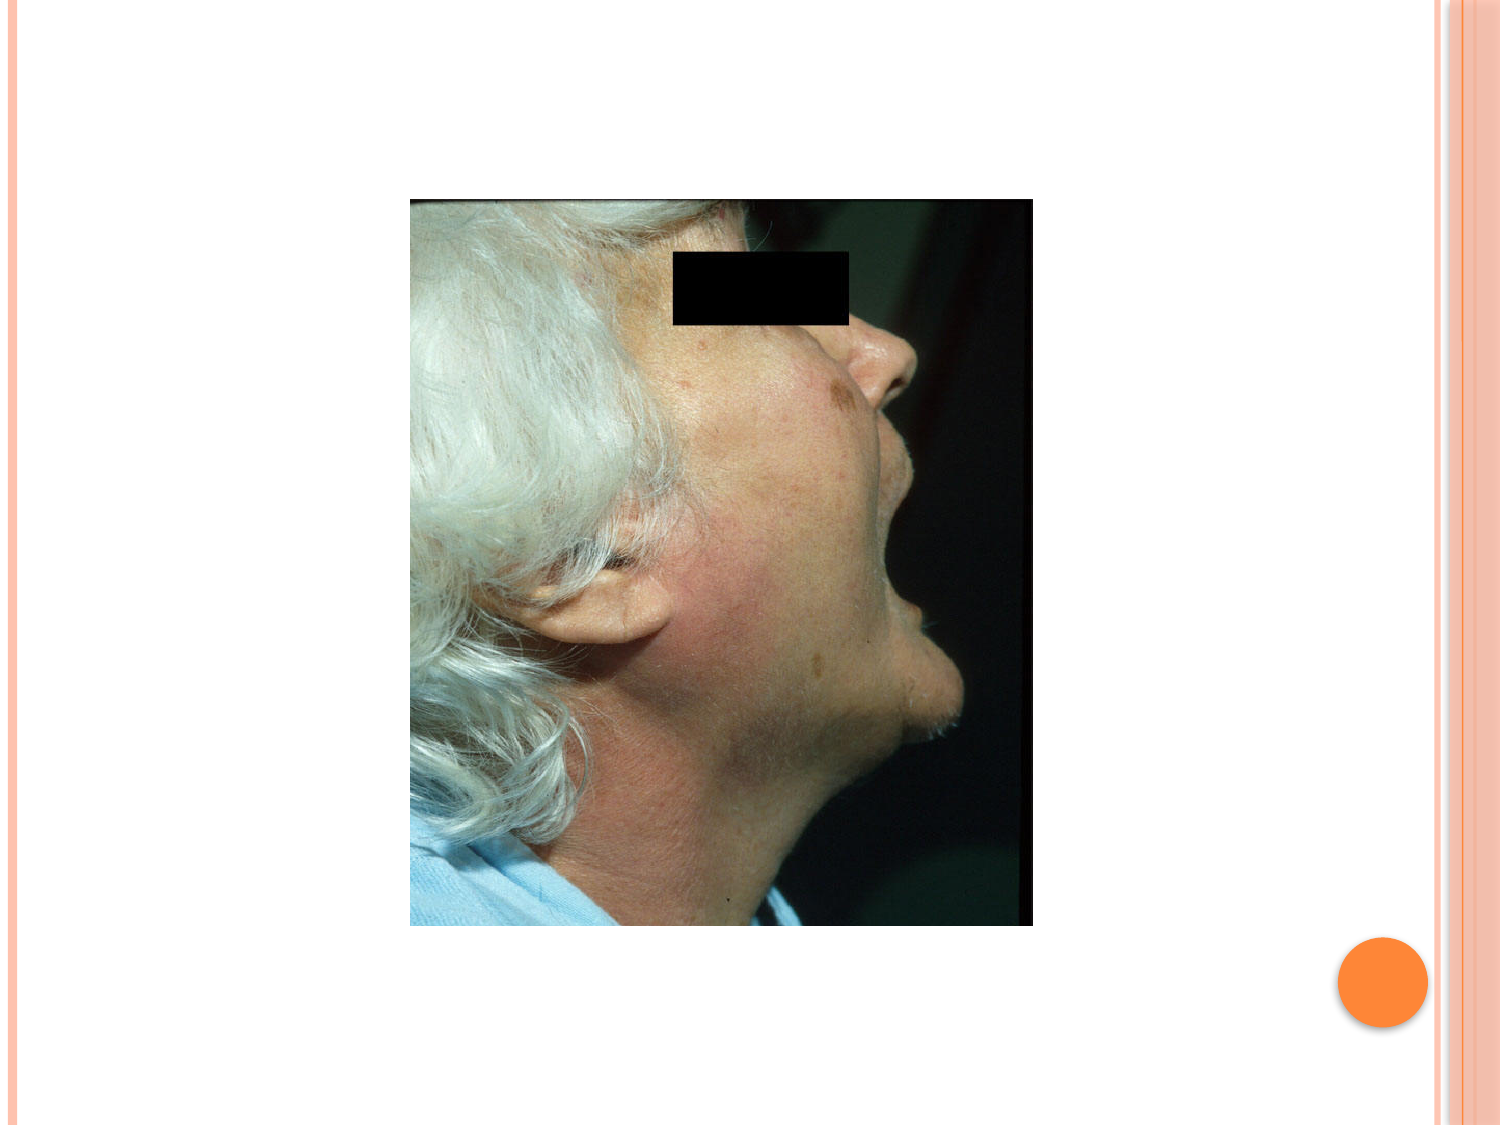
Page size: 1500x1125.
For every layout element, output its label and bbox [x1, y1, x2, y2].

list [409, 198, 1034, 927]
